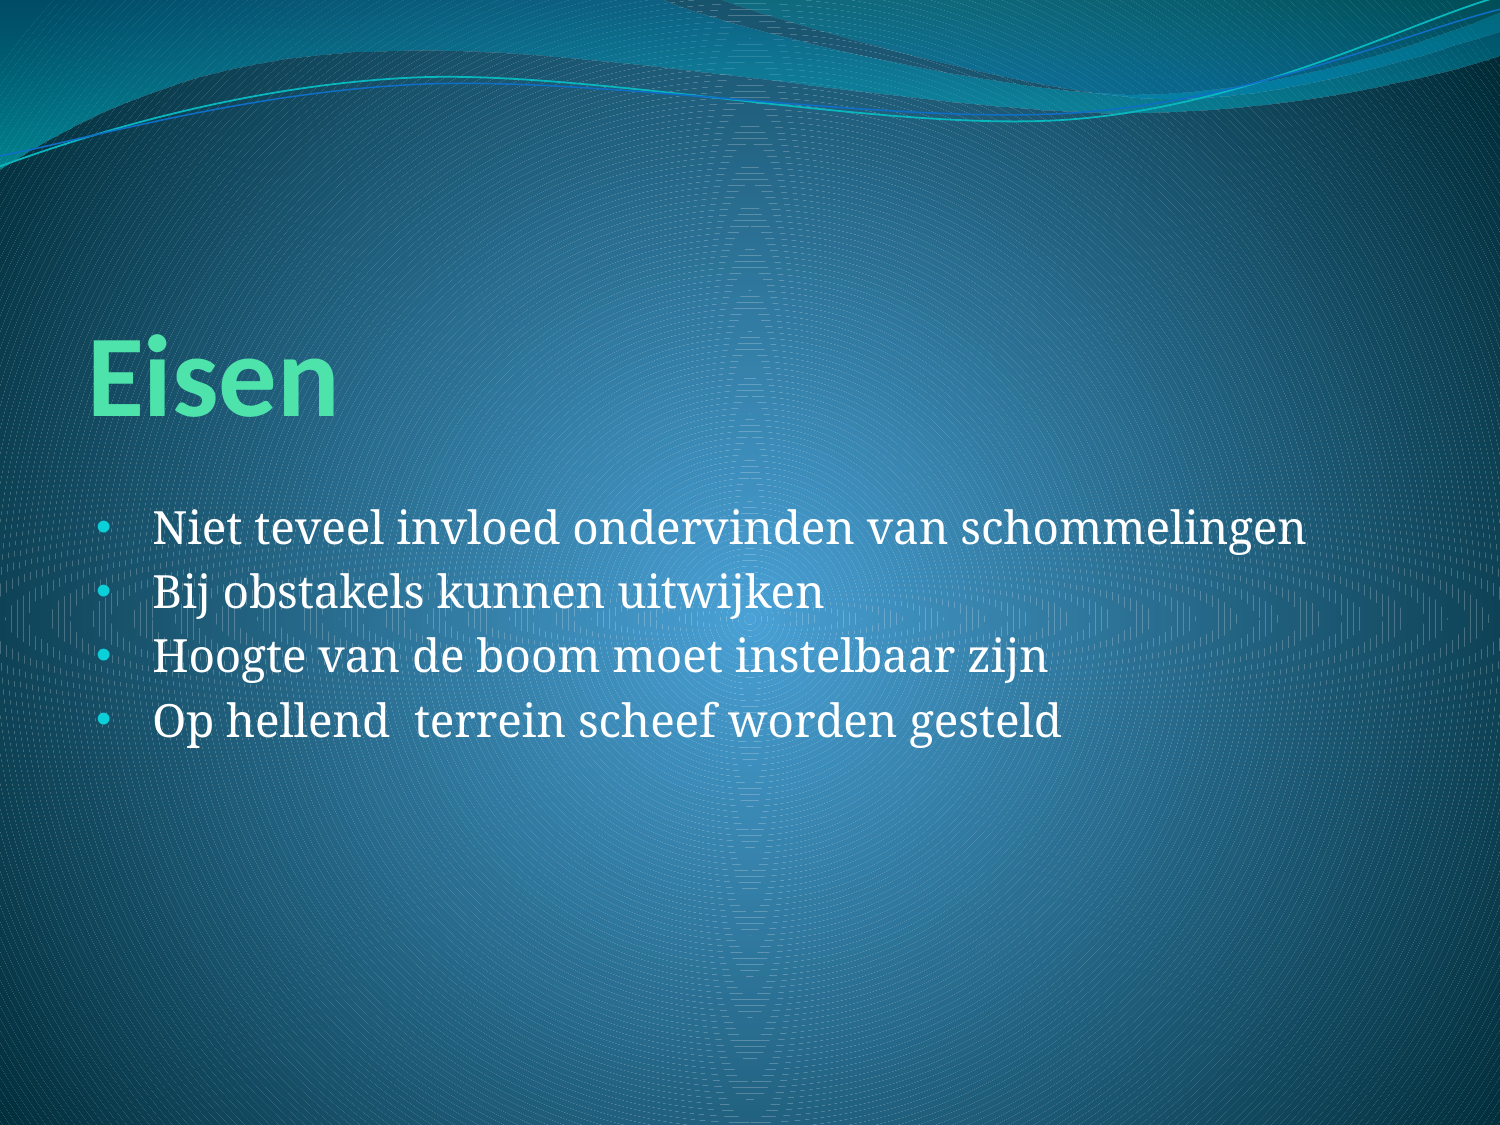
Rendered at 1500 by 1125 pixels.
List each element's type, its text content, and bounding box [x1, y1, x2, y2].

list Niet teveel invloed ondervinden van schommelingen Bij obstakels kunnen uitwijken Hoogte van de boom moet instelbaar zijn Op hellend terrein scheef worden gesteld [88, 491, 1364, 1125]
title Eisen [86, 216, 1362, 440]
